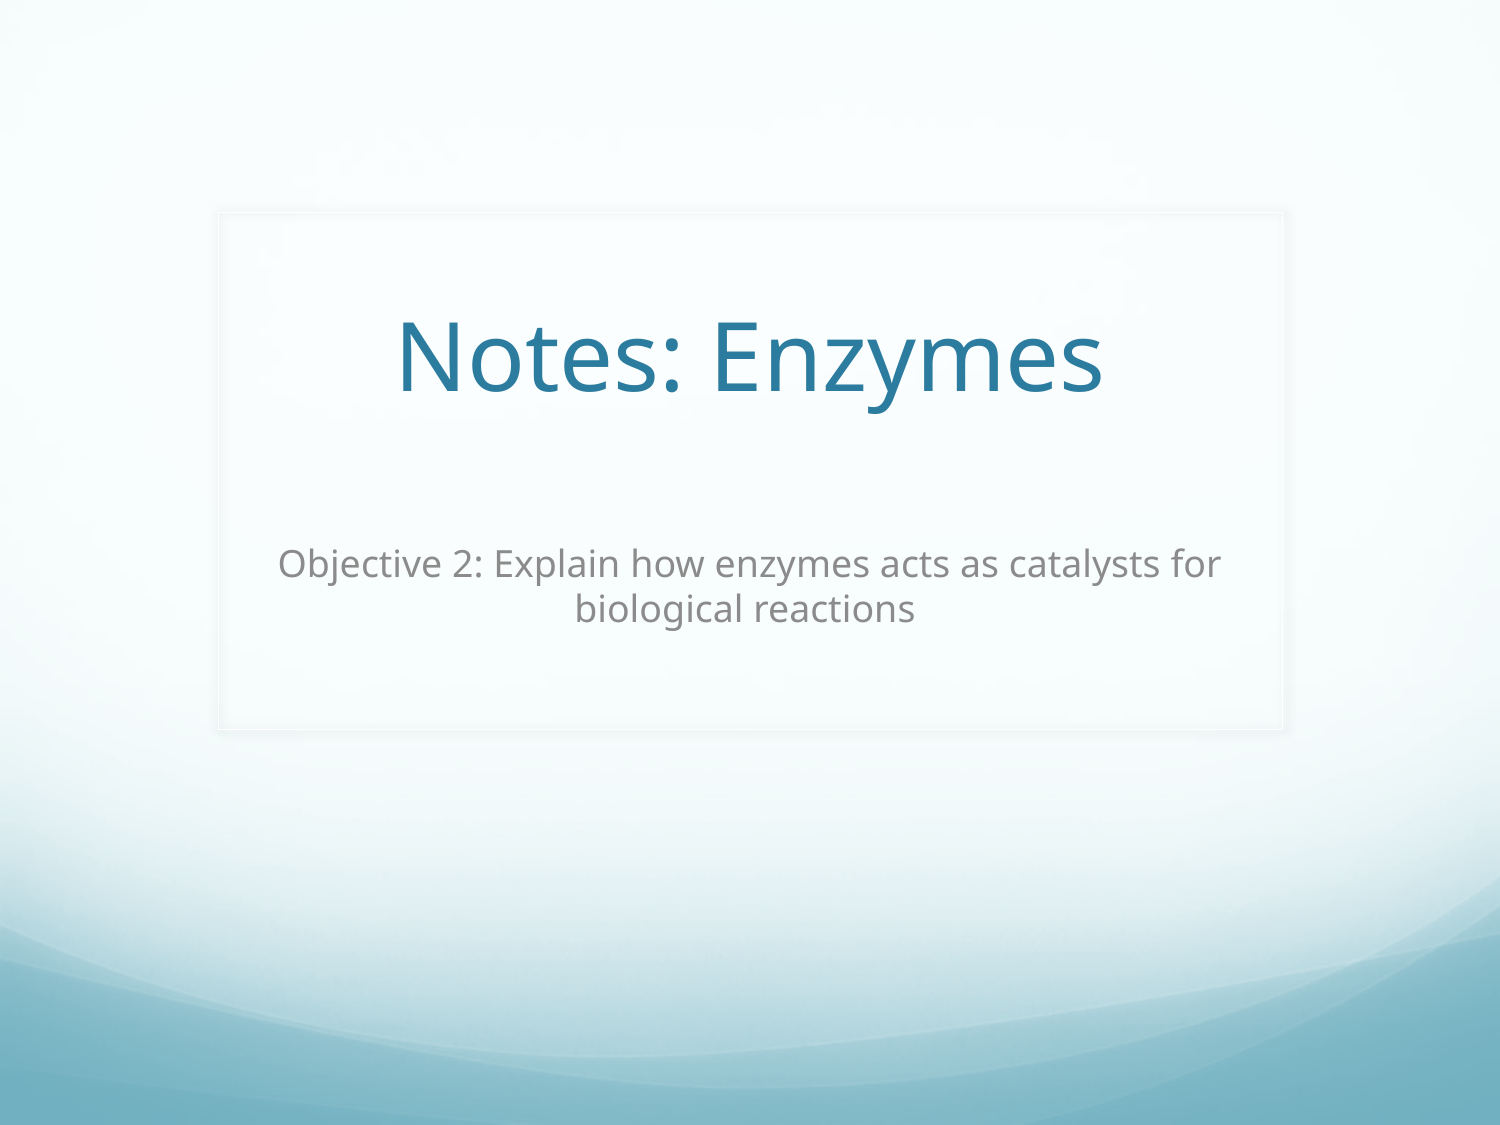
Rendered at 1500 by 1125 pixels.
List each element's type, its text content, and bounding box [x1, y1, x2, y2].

subtitle Objective 2: Explain how enzymes acts as catalysts for biological reactions [217, 532, 1283, 684]
title Notes: Enzymes [217, 249, 1283, 532]
